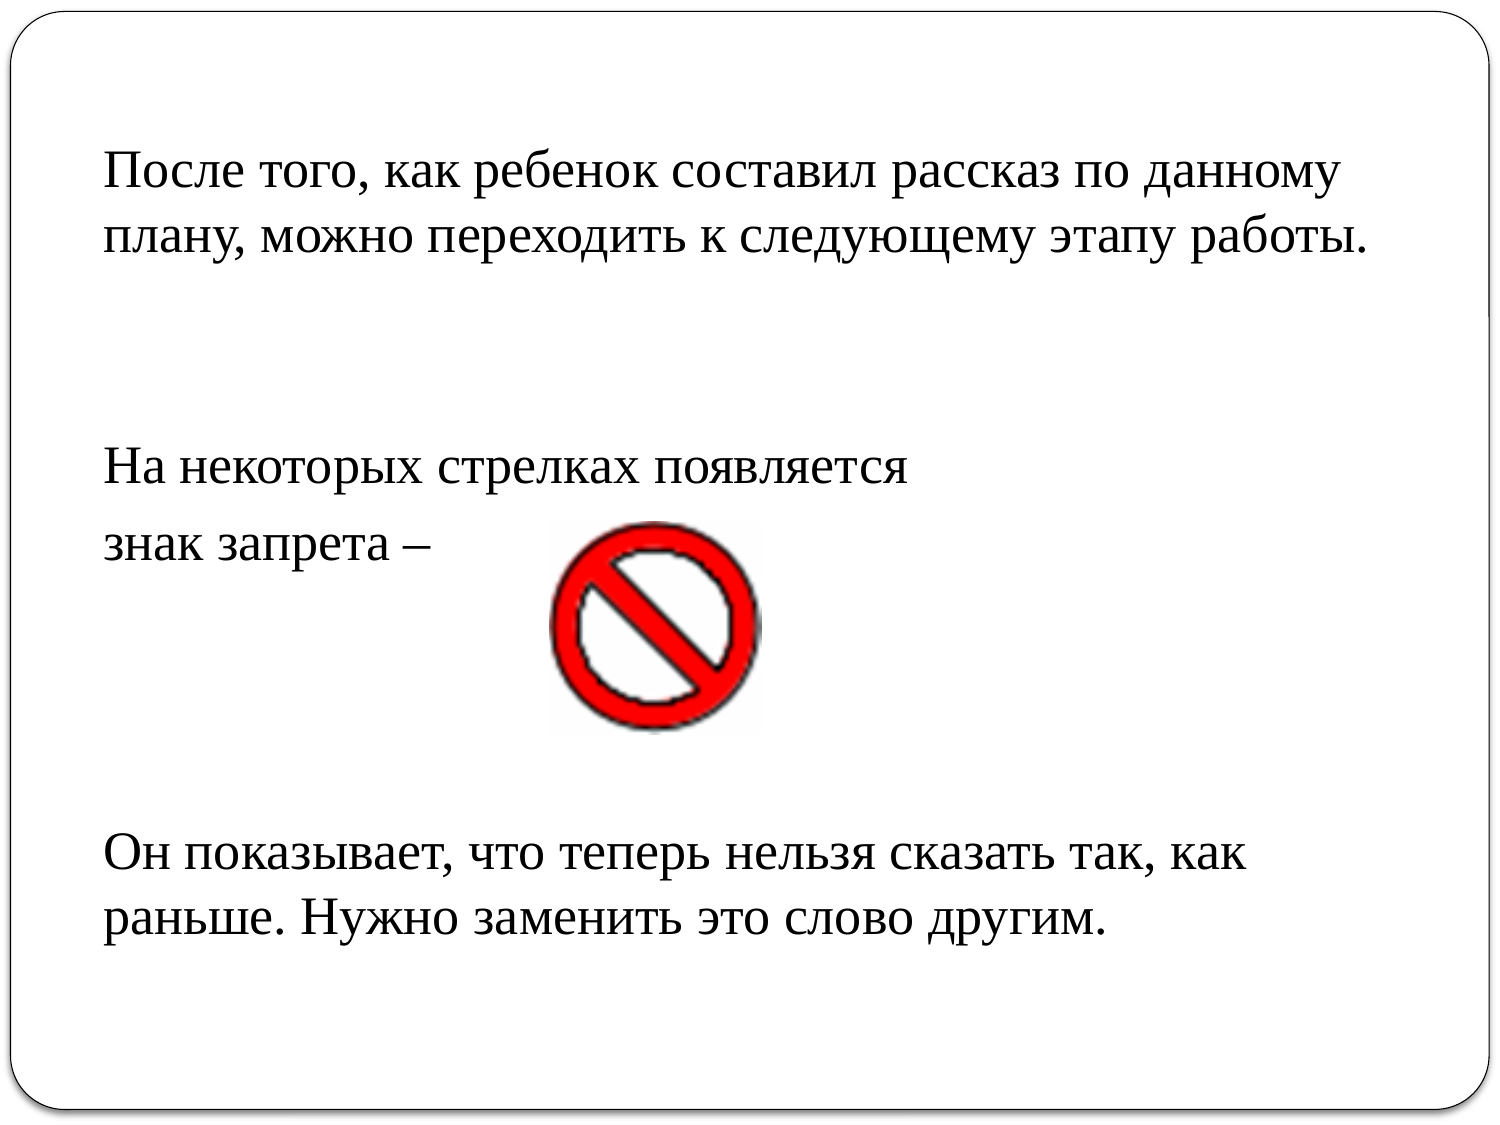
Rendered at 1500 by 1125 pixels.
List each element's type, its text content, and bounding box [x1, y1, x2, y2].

picture [548, 521, 763, 735]
list После того, как ребенок составил рассказ по данному плану, можно переходить к следующему этапу работы. На некоторых стрелках появляется знак запрета – Он показывает, что теперь нельзя сказать так, как раньше. Нужно заменить это слово другим. [88, 125, 1447, 988]
